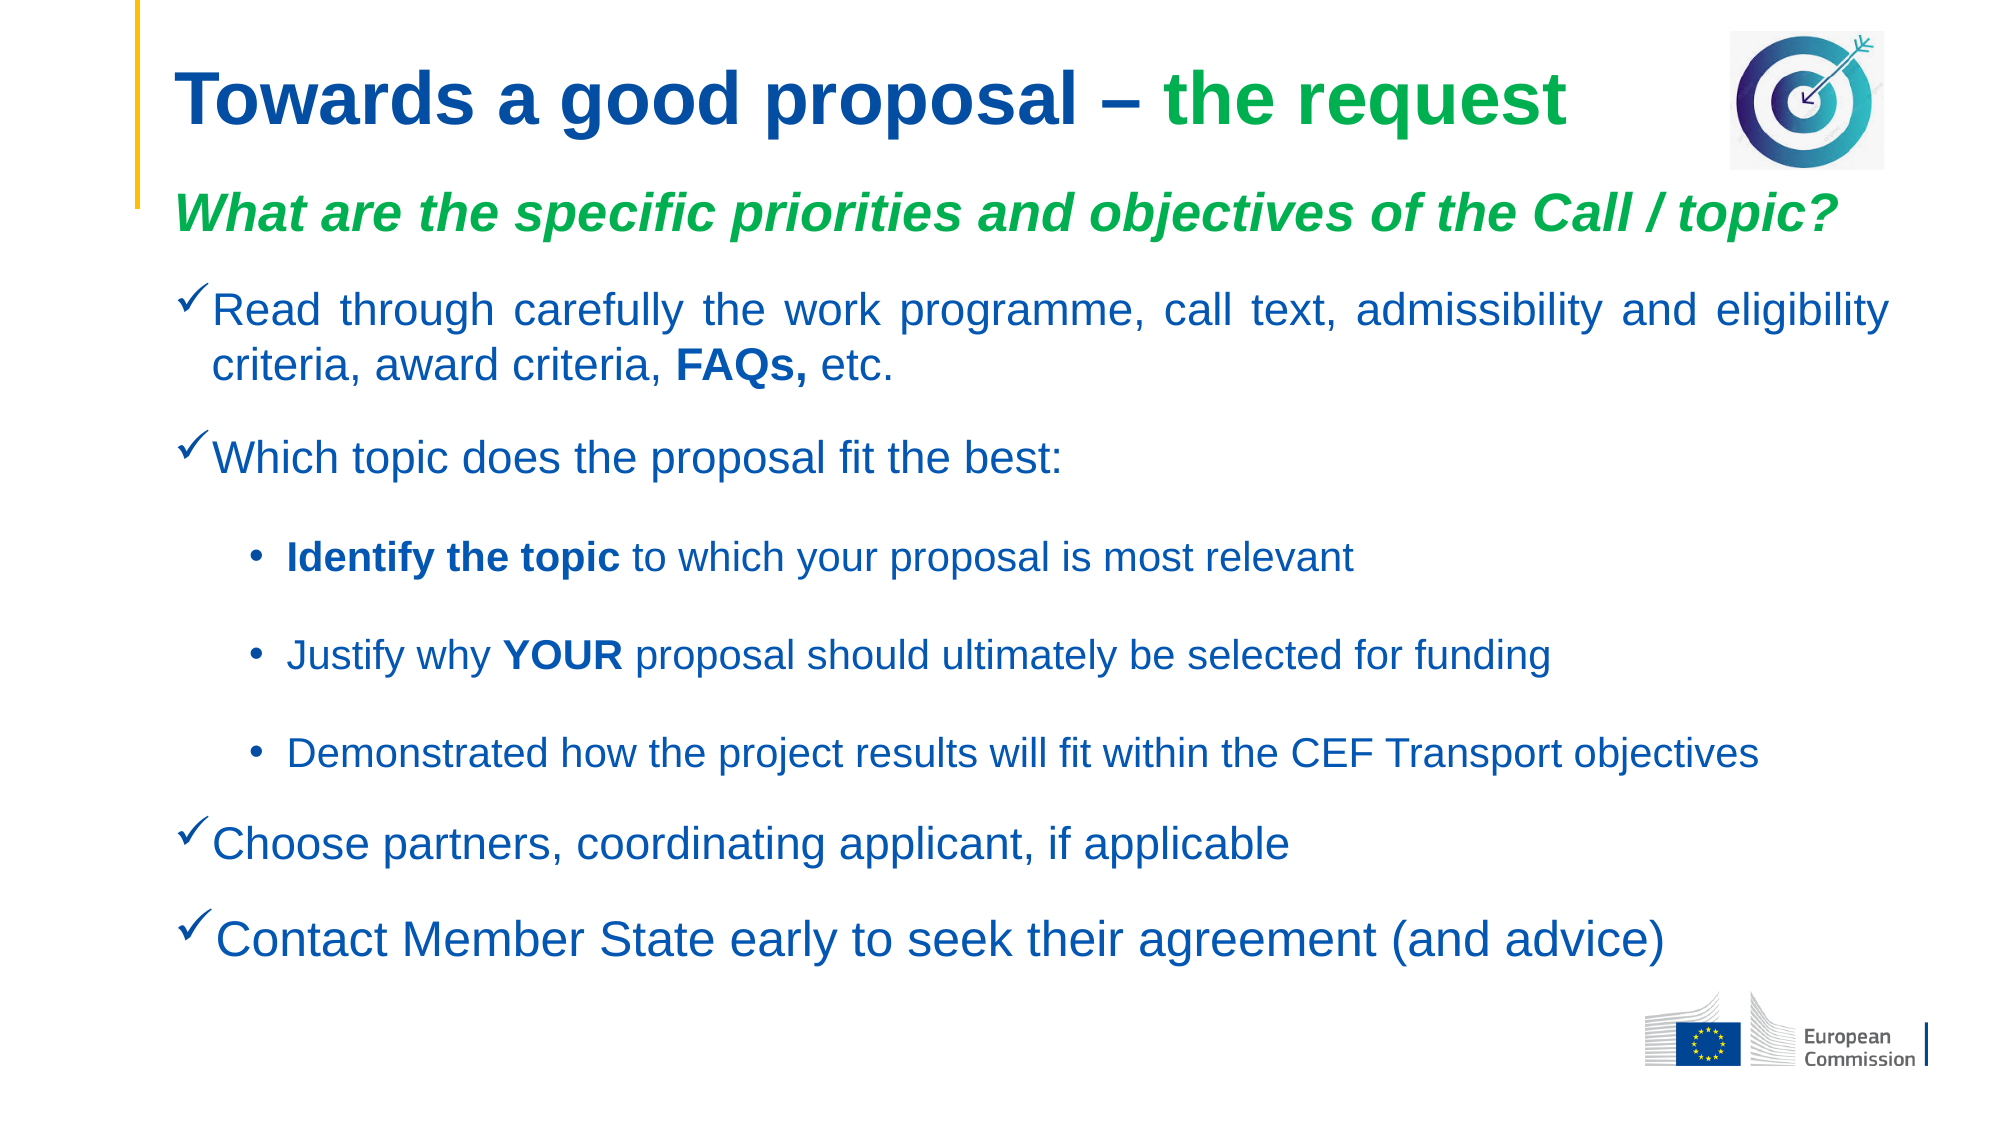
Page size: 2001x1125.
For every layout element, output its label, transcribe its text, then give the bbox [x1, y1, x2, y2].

picture [1645, 991, 1928, 1066]
picture [1729, 31, 1885, 170]
title Towards a good proposal – the request [159, 12, 1885, 141]
list What are the specific priorities and objectives of the Call / topic? Read through carefully the work programme, call text, admissibility and eligibility criteria, award criteria, FAQs, etc. Which topic does the proposal fit the best: Identify the topic to which your proposal is most relevant Justify why YOUR proposal should ultimately be selected for funding Demonstrated how the project results will fit within the CEF Transport objectives Choose partners, coordinating applicant, if applicable Contact Member State early to seek their agreement (and advice) [159, 169, 1906, 843]
